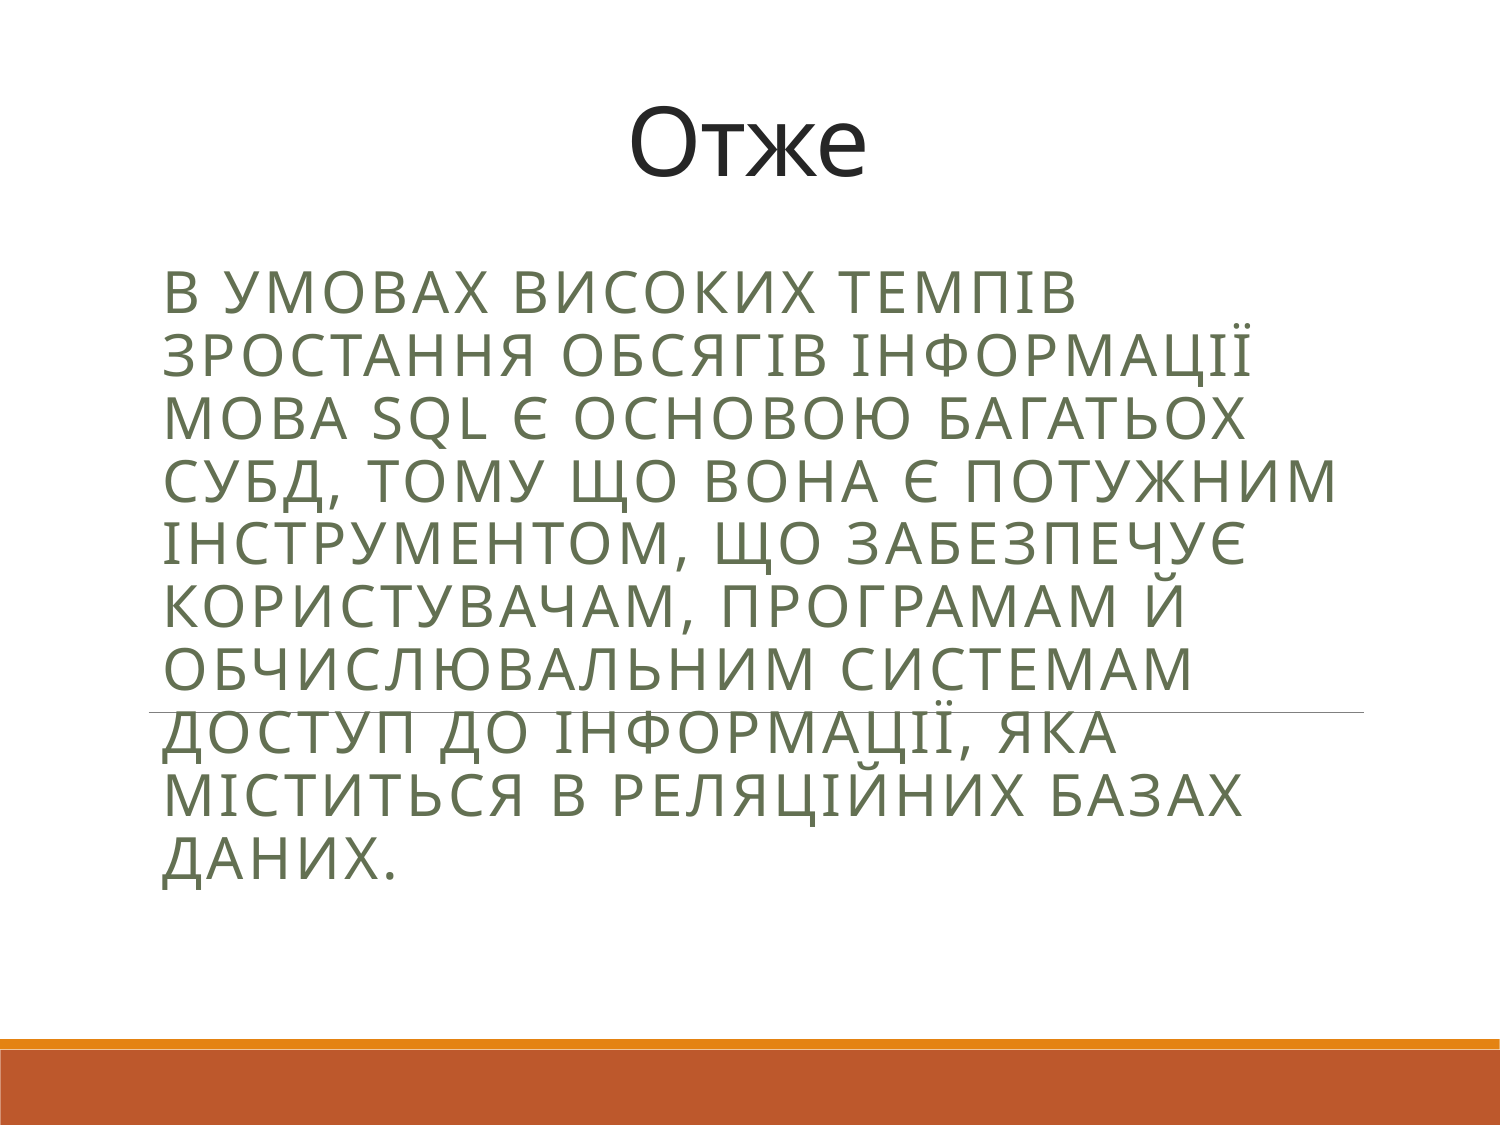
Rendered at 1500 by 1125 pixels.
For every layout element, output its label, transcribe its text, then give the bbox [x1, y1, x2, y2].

list В умовах високих темпів зростання обсягів інформації мова SQL є основою багатьох СУБД, тому що вона є потужним інструментом, що забезпечує користувачам, програмам й обчислювальним системам доступ до інформації, яка міститься в реляційних базах даних. [147, 255, 1417, 988]
title Отже [112, 90, 1385, 204]
